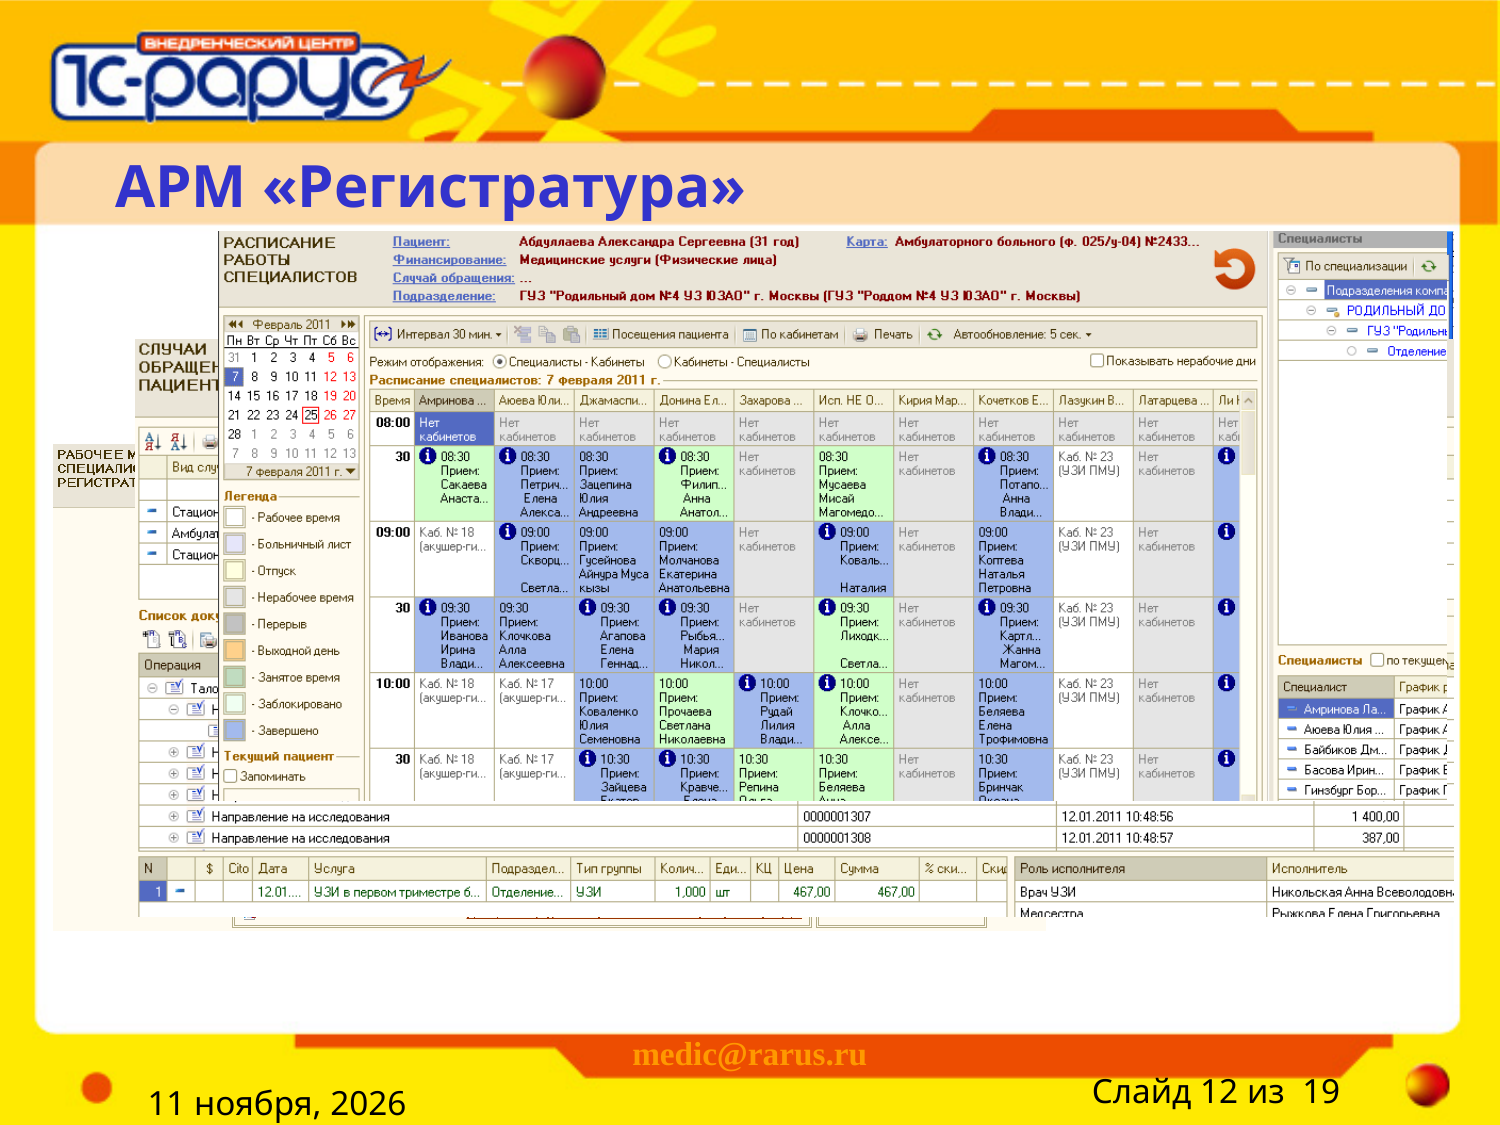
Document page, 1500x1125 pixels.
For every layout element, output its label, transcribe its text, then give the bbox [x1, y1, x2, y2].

text_box 18 мая 2011 г. [123, 1034, 644, 1125]
title АРМ «Регистратура» [100, 221, 1454, 232]
picture [0, 0, 1500, 1125]
text_box [41, 172, 1500, 221]
title АРМ «Регистратура» [100, 136, 1454, 172]
text_box medic@rarus.ru [512, 1024, 988, 1103]
